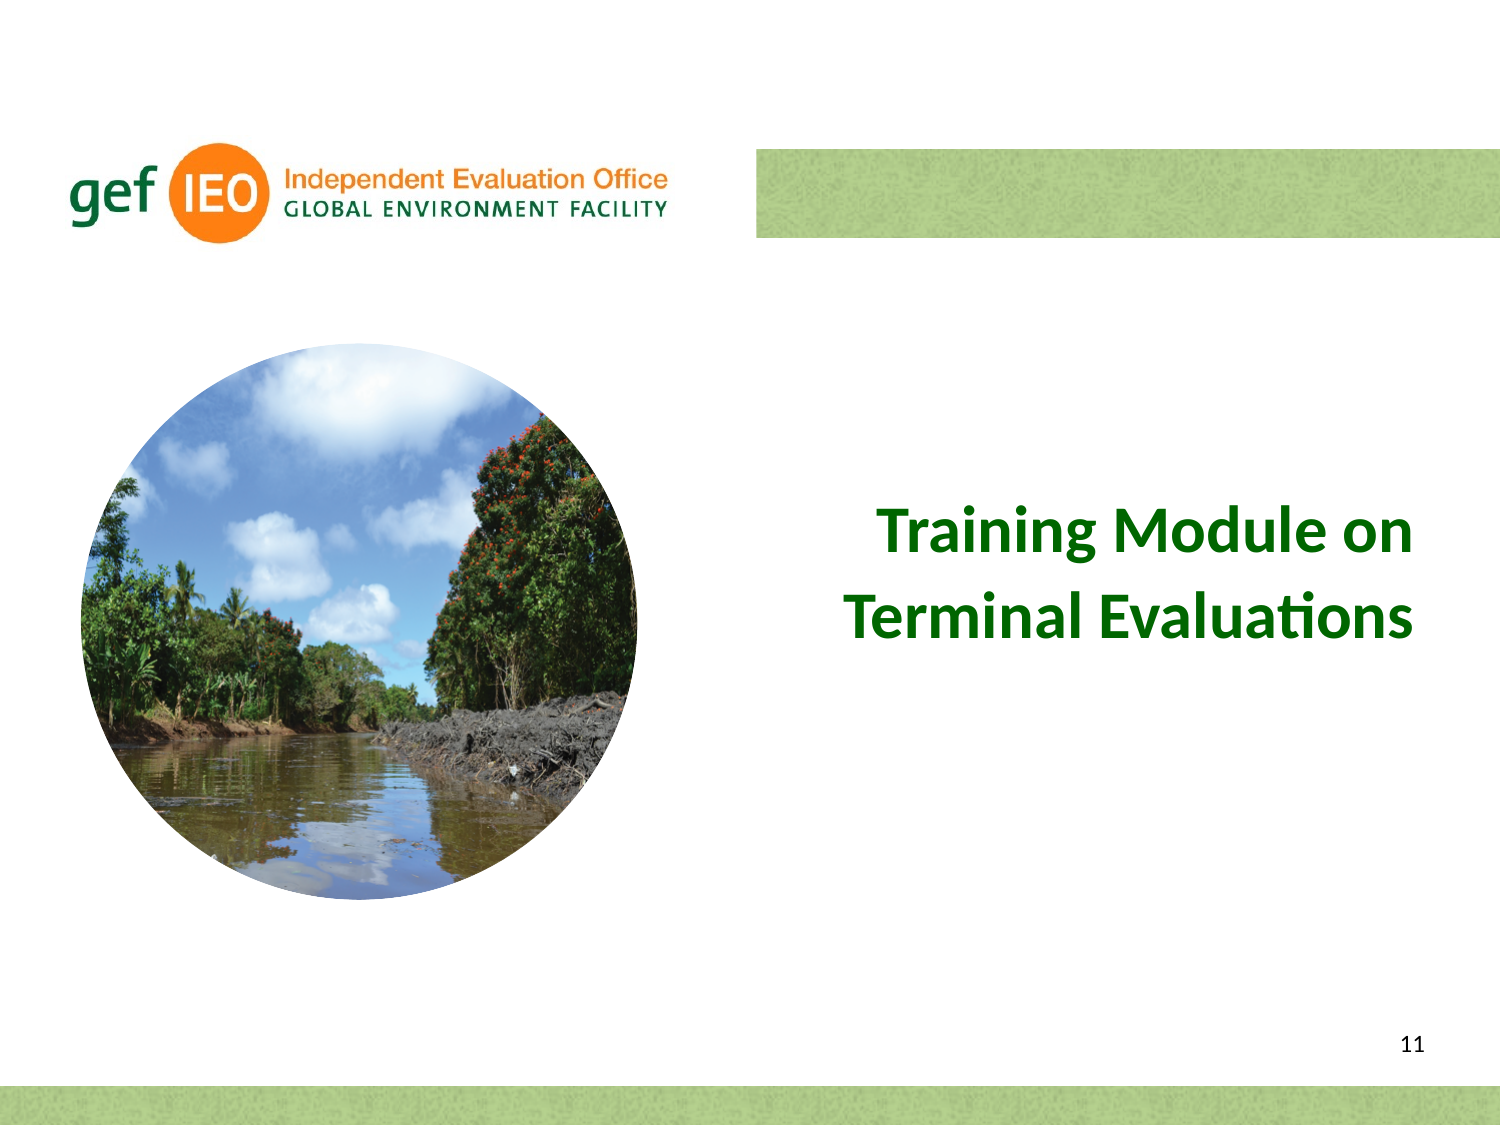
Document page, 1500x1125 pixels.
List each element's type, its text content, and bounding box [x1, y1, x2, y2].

picture [80, 343, 638, 900]
picture [756, 149, 1500, 238]
picture [0, 1086, 1500, 1125]
list Training Module on Terminal Evaluations [761, 486, 1438, 688]
picture [65, 135, 675, 252]
slide_number 11 [1074, 1012, 1425, 1073]
